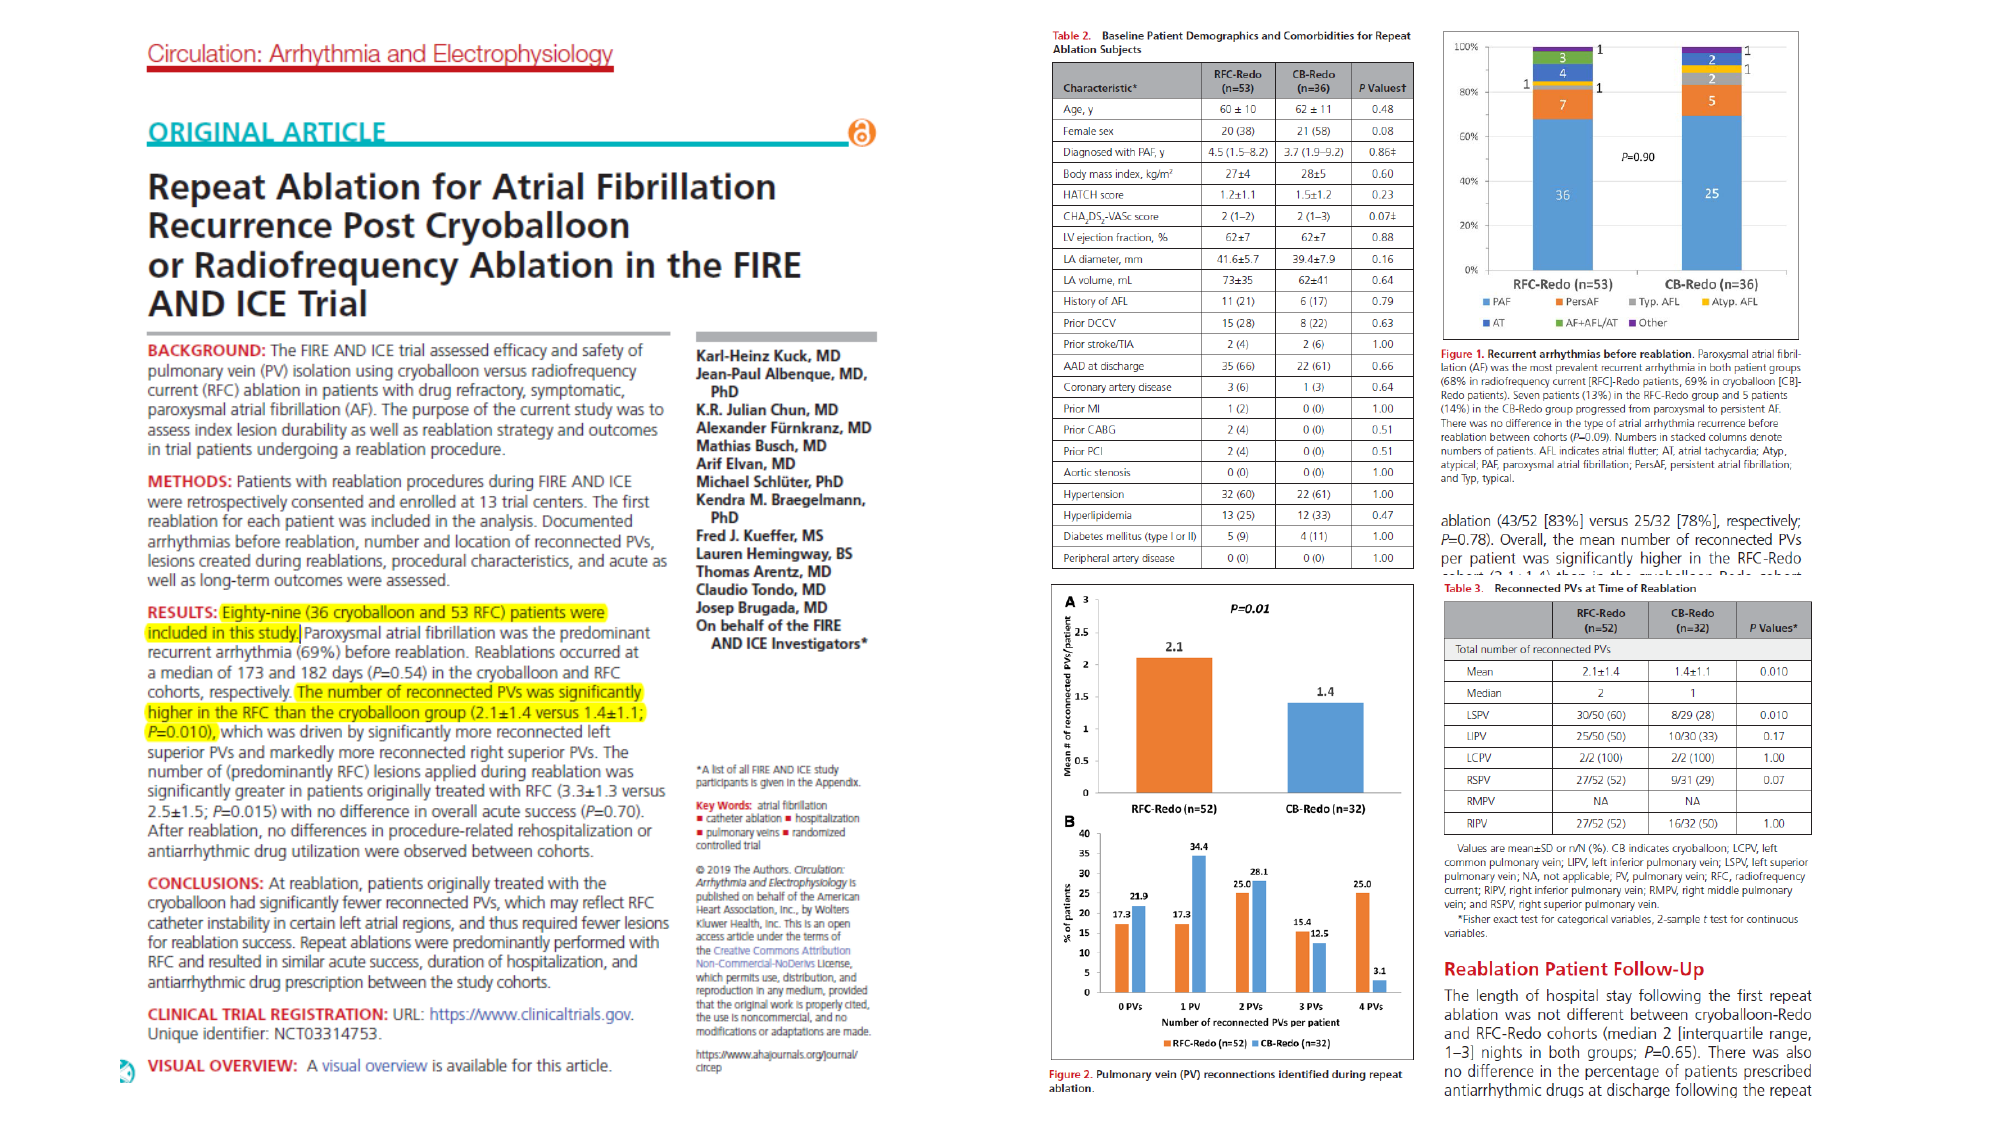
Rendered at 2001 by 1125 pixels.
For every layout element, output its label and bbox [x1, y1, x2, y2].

picture [119, 26, 900, 1083]
picture [1037, 21, 1818, 1098]
